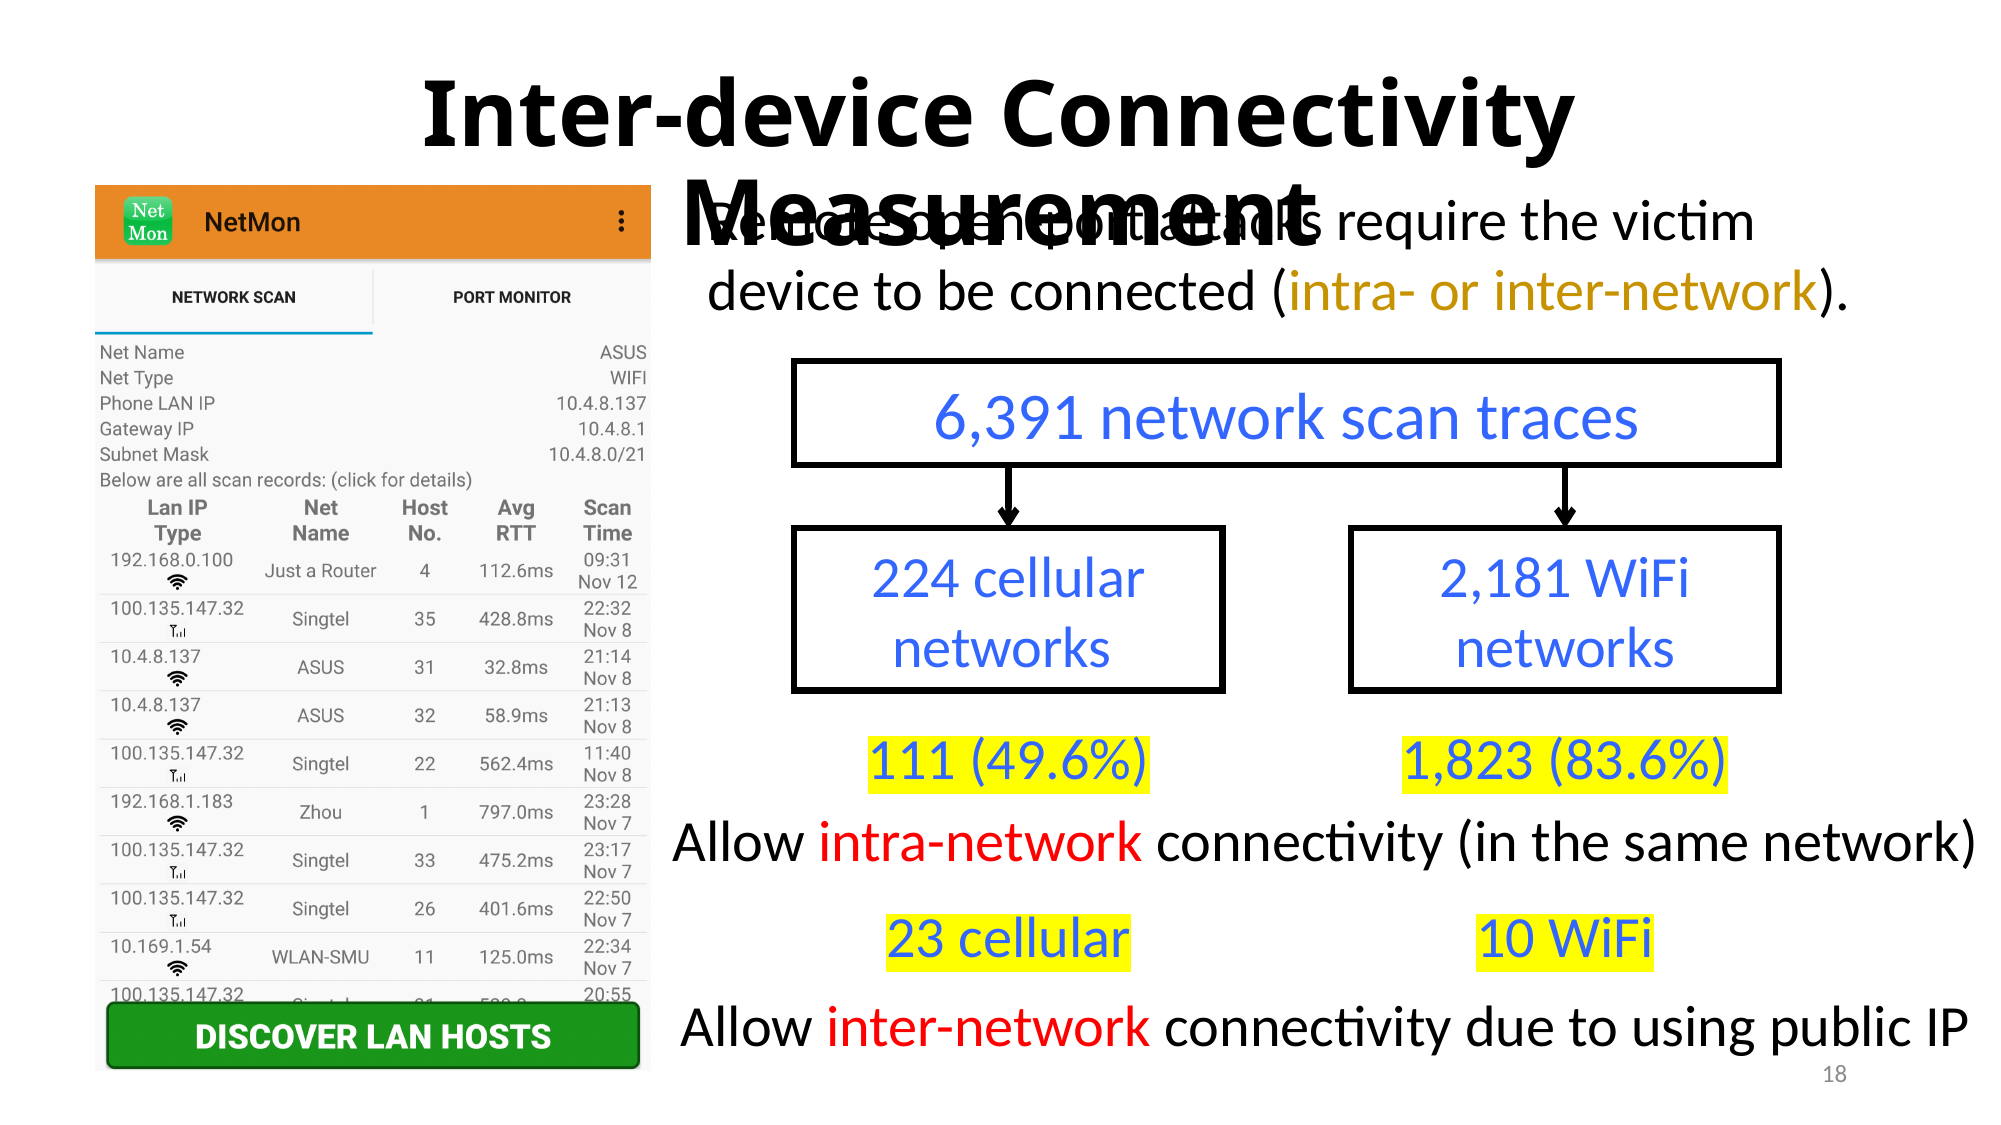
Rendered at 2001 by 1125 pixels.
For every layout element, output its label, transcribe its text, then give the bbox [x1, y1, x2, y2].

text_box 23 cellular [867, 891, 1150, 977]
title Inter-device Connectivity Measurement [137, 59, 1863, 278]
text_box Allow intra-network connectivity (in the same network) [651, 795, 2000, 881]
text_box 2,181 WiFi networks [1350, 527, 1780, 692]
text_box Allow inter-network connectivity due to using public IP [651, 981, 2000, 1066]
text_box 1,823 (83.6%) [1372, 714, 1758, 795]
picture [95, 185, 651, 1071]
slide_number 18 [1412, 1066, 1863, 1103]
text_box Remote open-port attacks require the victim device to be connected (intra- or inter-network). [692, 175, 1905, 330]
text_box 224 cellular networks [793, 527, 1224, 692]
text_box 10 WiFi [1412, 891, 1719, 977]
text_box 6,391 network scan traces [793, 360, 1780, 466]
text_box 111 (49.6%) [845, 714, 1172, 795]
